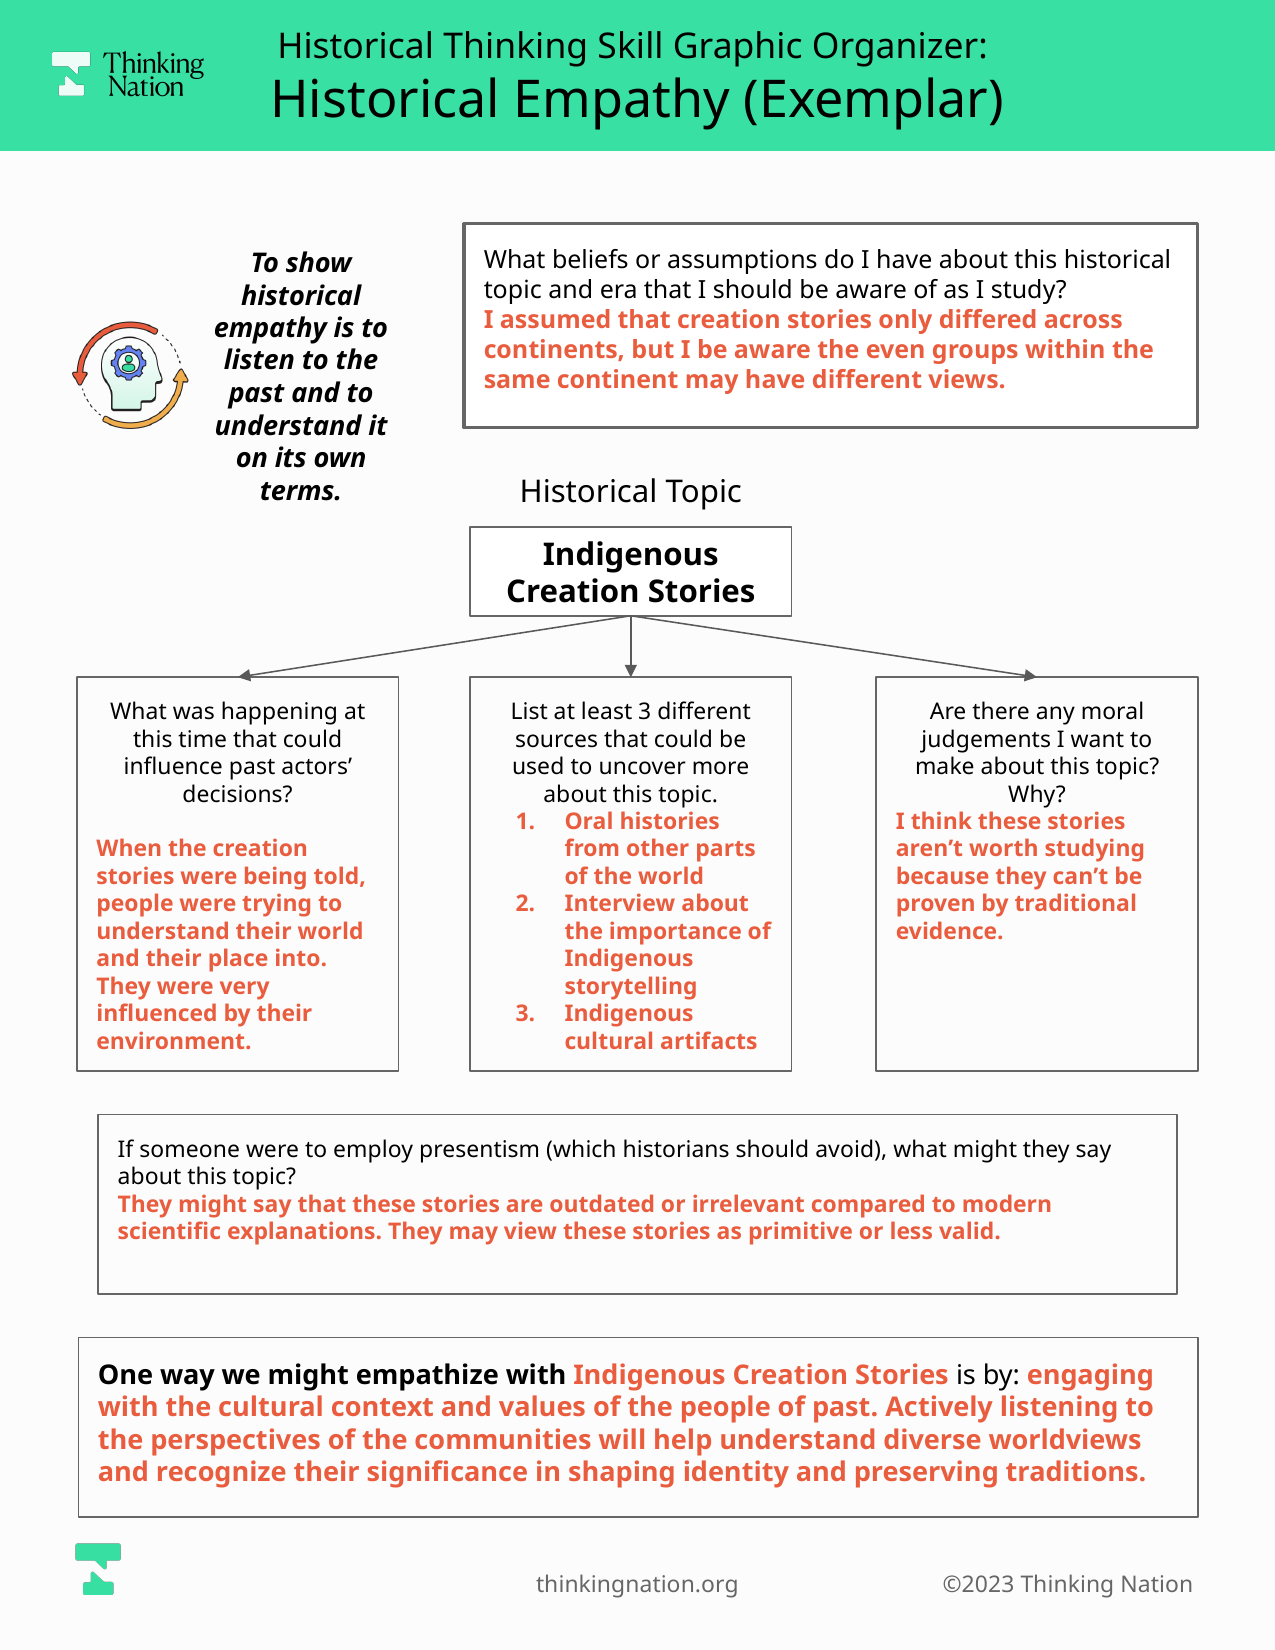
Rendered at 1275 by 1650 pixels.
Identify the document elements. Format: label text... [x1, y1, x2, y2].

text_box To show historical empathy is to listen to the past and to understand it on its own terms. [175, 223, 426, 527]
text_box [237, 615, 629, 678]
text_box If someone were to employ presentism (which historians should avoid), what might they say about this topic? They might say that these stories are outdated or irrelevant compared to modern scientific explanations. They may view these stories as primitive or less valid. [98, 1114, 1177, 1295]
picture [62, 1533, 134, 1605]
text_box Are there any moral judgements I want to make about this topic? Why? I think these stories aren’t worth studying because they can’t be proven by traditional evidence. [876, 677, 1198, 1071]
text_box List at least 3 different sources that could be used to uncover more about this topic. Oral histories from other parts of the world Interview about the importance of Indigenous storytelling Indigenous cultural artifacts [469, 687, 792, 1071]
text_box What beliefs or assumptions do I have about this historical topic and era that I should be aware of as I study? I assumed that creation stories only differed across continents, but I be aware the even groups within the same continent may have different views. [464, 223, 1198, 428]
picture [62, 307, 198, 444]
text_box One way we might empathize with Indigenous Creation Stories is by: engaging with the cultural context and values of the people of past. Actively listening to the perspectives of the communities will help understand diverse worldviews and recognize their significance in shaping identity and preserving traditions. [78, 1337, 1198, 1518]
text_box Historical Thinking Skill Graphic Organizer: Historical Empathy (Exemplar) [0, 0, 1275, 151]
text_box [632, 615, 1038, 678]
text_box What was happening at this time that could influence past actors’ decisions? When the creation stories were being told, people were trying to understand their world and their place into. They were very influenced by their environment. [76, 677, 399, 1071]
text_box Historical Topic [490, 451, 771, 522]
text_box Indigenous Creation Stories [469, 527, 792, 614]
text_box ©2023 Thinking Nation [907, 1553, 1210, 1605]
picture [35, 37, 210, 110]
text_box thinkingnation.org [486, 1553, 789, 1605]
